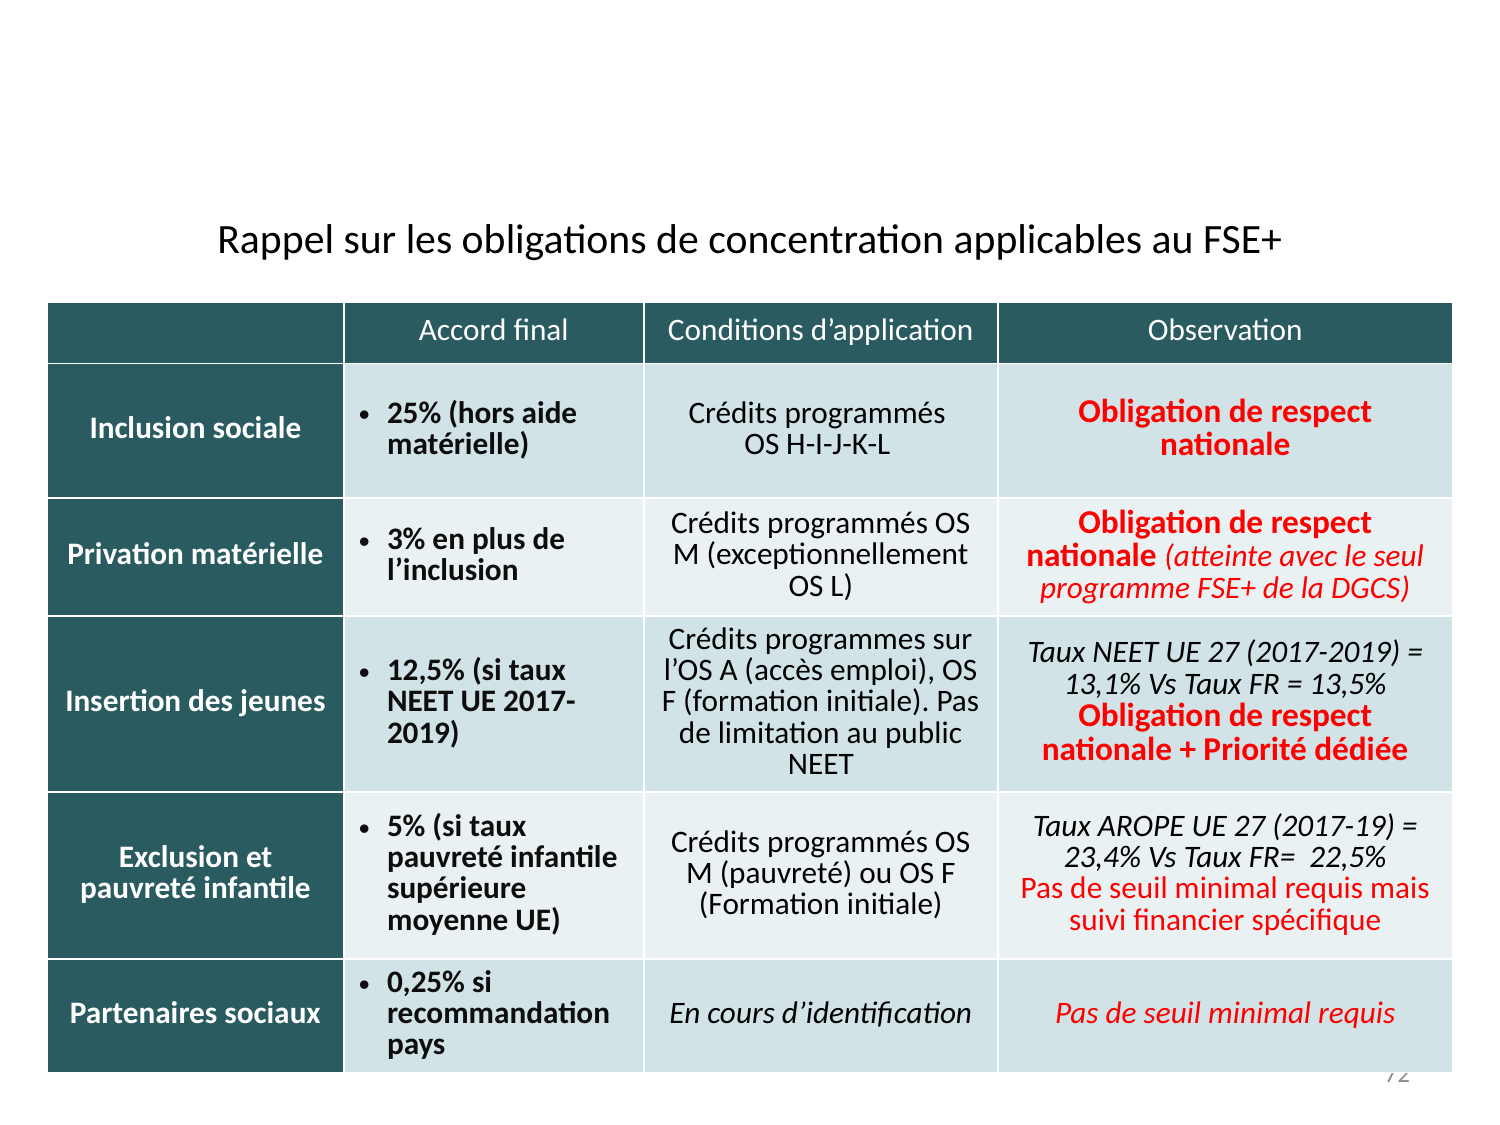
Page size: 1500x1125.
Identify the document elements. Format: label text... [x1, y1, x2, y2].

table_cell Crédits programmés OS M (exceptionnellement OS L) [645, 499, 997, 615]
table_cell 5% (si taux pauvreté infantile supérieure moyenne UE) [345, 793, 643, 958]
table_header Observation [999, 303, 1452, 363]
table_cell Pas de seuil minimal requis [999, 960, 1452, 1072]
table_header Accord final [345, 303, 643, 363]
table_cell Partenaires sociaux [48, 960, 343, 1072]
table_cell Crédits programmés OS H-I-J-K-L [645, 364, 997, 497]
title Rappel sur les obligations de concentration applicables au FSE+ [47, 178, 1453, 297]
table_cell Crédits programmés OS M (pauvreté) ou OS F (Formation initiale) [645, 793, 997, 958]
table_cell Taux AROPE UE 27 (2017-19) = 23,4% Vs Taux FR= 22,5% Pas de seuil minimal requis mais suivi financier spécifique [999, 793, 1452, 958]
table_cell Obligation de respect nationale (atteinte avec le seul programme FSE+ de la DGCS) [999, 499, 1452, 615]
table_cell Privation matérielle [48, 499, 343, 615]
table_cell En cours d’identification [645, 960, 997, 1072]
table_cell 12,5% (si taux NEET UE 2017-2019) [345, 617, 643, 791]
table_header Conditions d’application [645, 303, 997, 363]
table_header [48, 303, 343, 363]
table_cell 0,25% si recommandation pays [345, 960, 643, 1072]
table_cell Obligation de respect nationale [999, 364, 1452, 497]
slide_number 72 [1074, 1073, 1425, 1103]
table_cell 25% (hors aide matérielle) [345, 364, 643, 497]
table_cell Crédits programmes sur l’OS A (accès emploi), OS F (formation initiale). Pas de limitation au public NEET [645, 617, 997, 791]
table_cell Insertion des jeunes [48, 617, 343, 791]
table_cell Taux NEET UE 27 (2017-2019) = 13,1% Vs Taux FR = 13,5% Obligation de respect nationale + Priorité dédiée [999, 617, 1452, 791]
table_cell 3% en plus de l’inclusion [345, 499, 643, 615]
table_cell Inclusion sociale [48, 364, 343, 497]
table_cell Exclusion et pauvreté infantile [48, 793, 343, 958]
